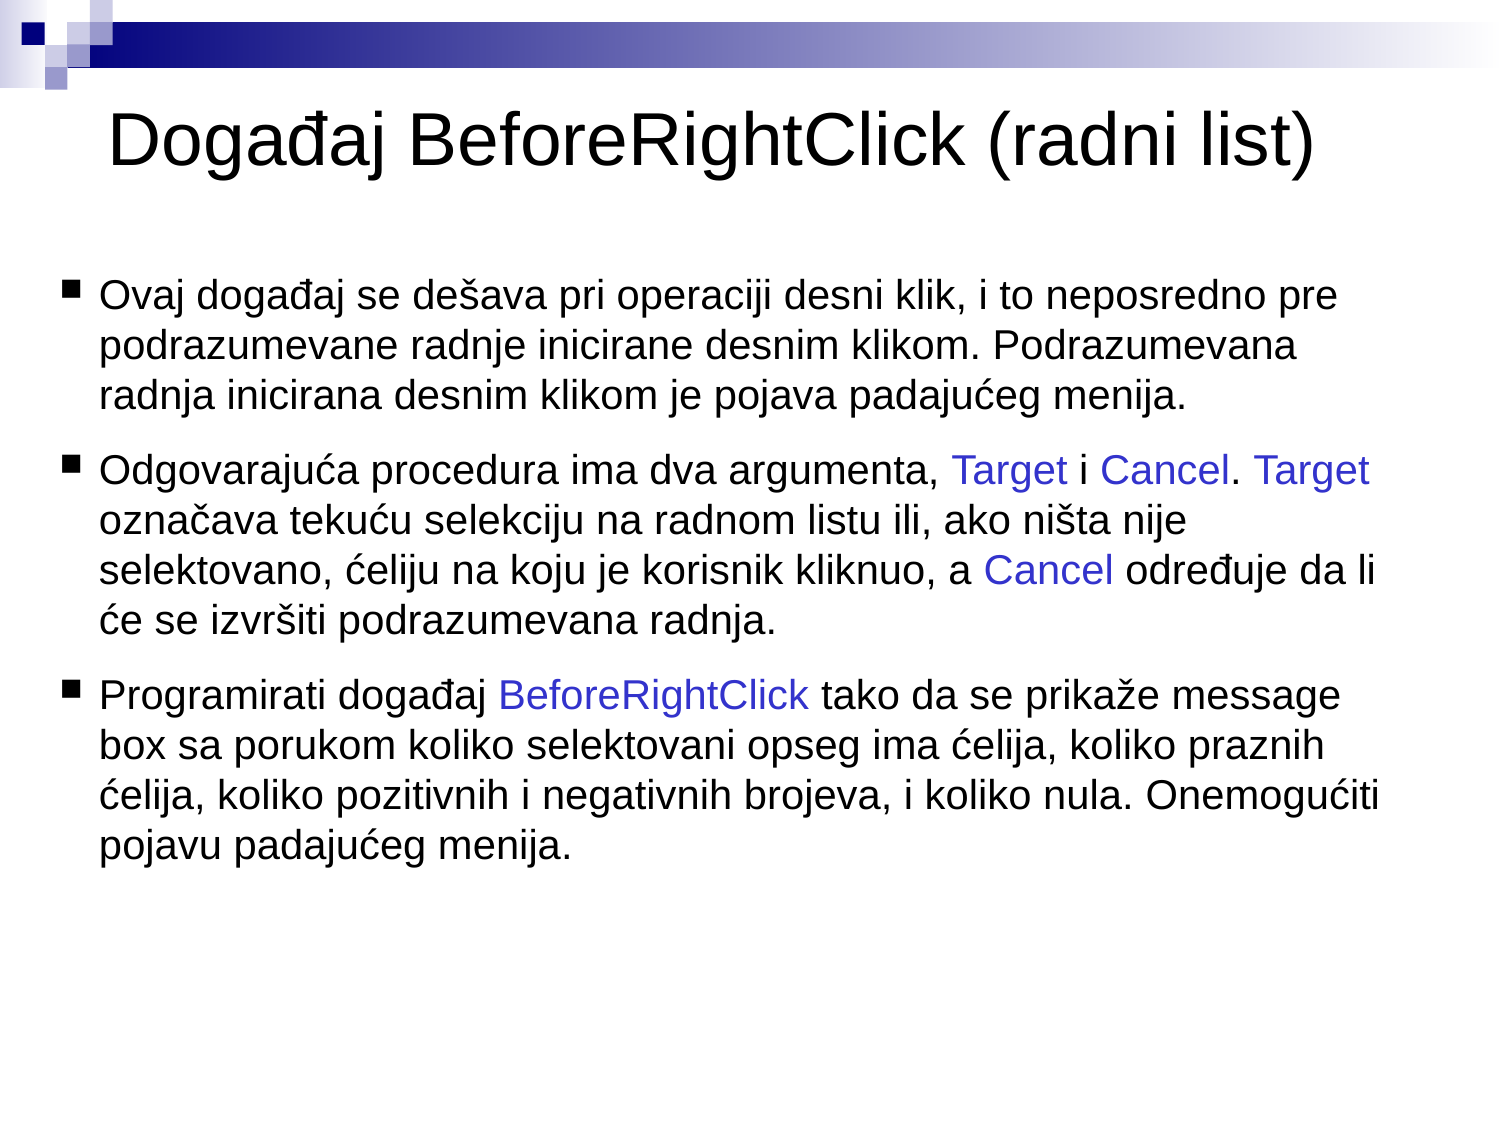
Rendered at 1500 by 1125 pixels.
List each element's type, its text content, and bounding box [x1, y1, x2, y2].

title Događaj BeforeRightClick (radni list) [92, 75, 1348, 197]
text_box Ovaj događaj se dešava pri operaciji desni klik, i to neposredno pre podrazumevane radnje inicirane desnim klikom. Podrazumevana radnja inicirana desnim klikom je pojava padajućeg menija. Odgovarajuća procedura ima dva argumenta, Target i Cancel. Target označava tekuću selekciju na radnom listu ili, ako ništa nije selektovano, ćeliju na koju je korisnik kliknuo, a Cancel određuje da li će se izvršiti podrazumevana radnja. Programirati događaj BeforeRightClick tako da se prikaže message box sa porukom koliko selektovani opseg ima ćelija, koliko praznih ćelija, koliko pozitivnih i negativnih brojeva, i koliko nula. Onemogućiti pojavu padajućeg menija. [50, 260, 1418, 882]
